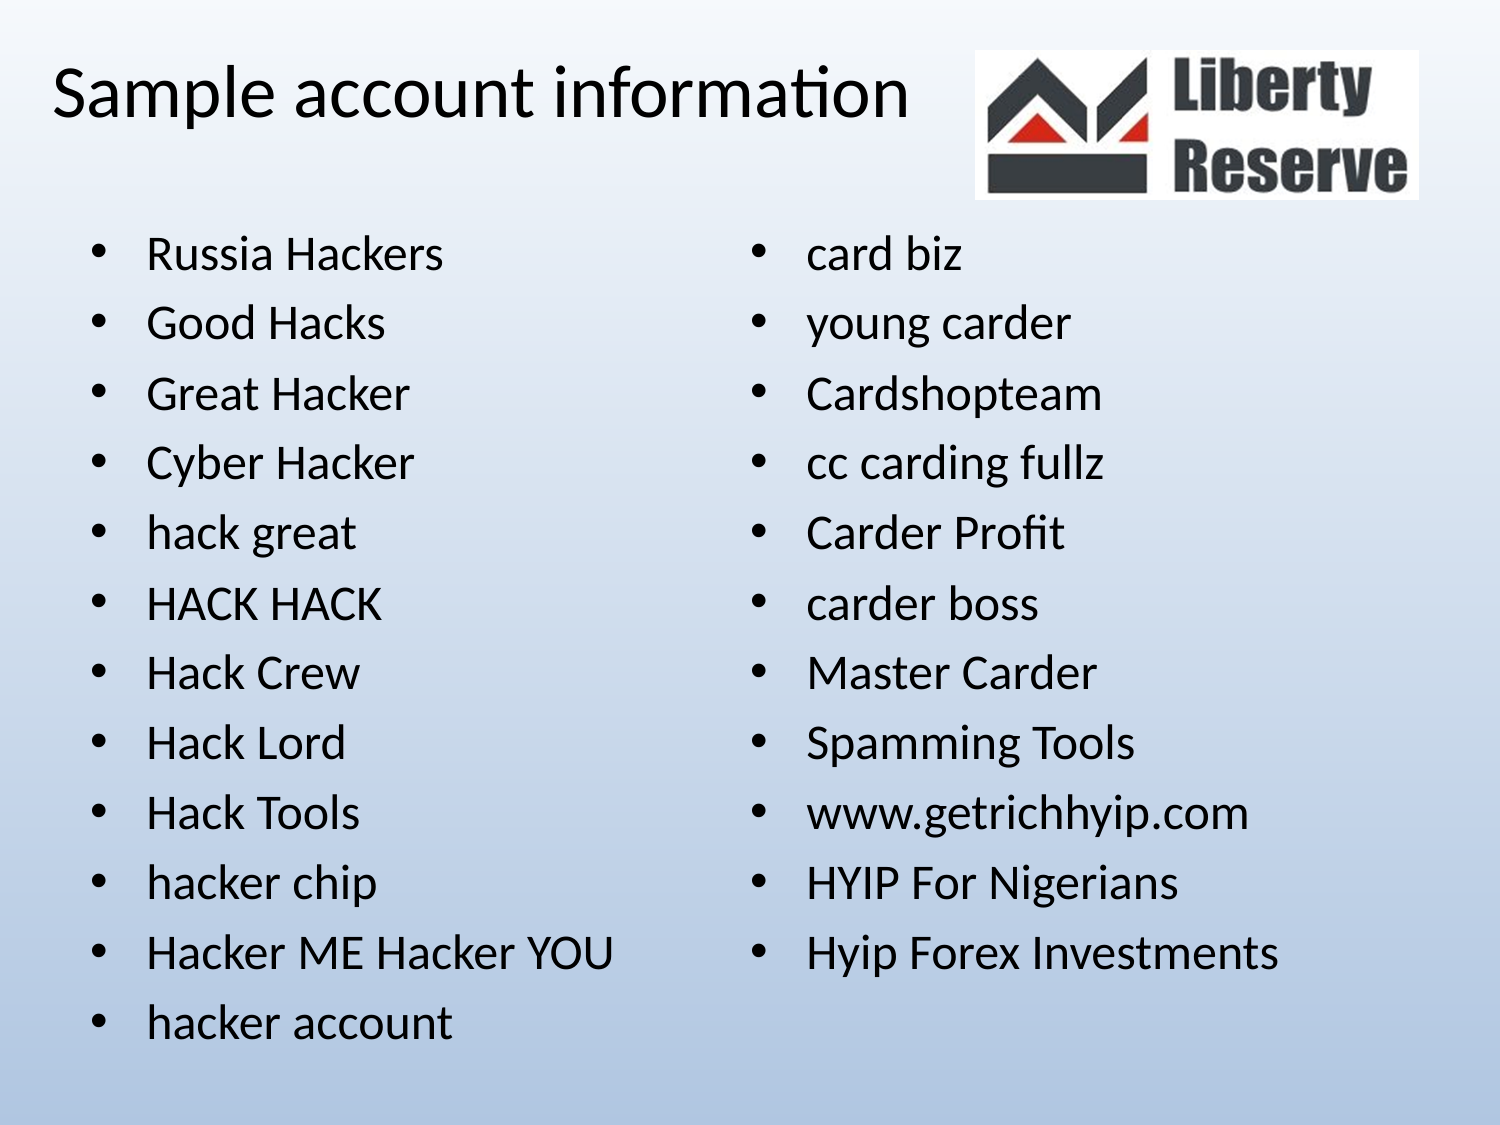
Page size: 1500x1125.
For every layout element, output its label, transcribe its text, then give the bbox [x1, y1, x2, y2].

list Russia Hackers Good Hacks Great Hacker Cyber Hacker hack great HACK HACK Hack Crew Hack Lord Hack Tools hacker chip Hacker ME Hacker YOU hacker account card biz young carder Cardshopteam cc carding fullz Carder Profit carder boss Master Carder Spamming Tools www.getrichhyip.com HYIP For Nigerians Hyip Forex Investments [75, 212, 1425, 1038]
title Sample account information [37, 50, 973, 125]
picture [974, 50, 1419, 201]
